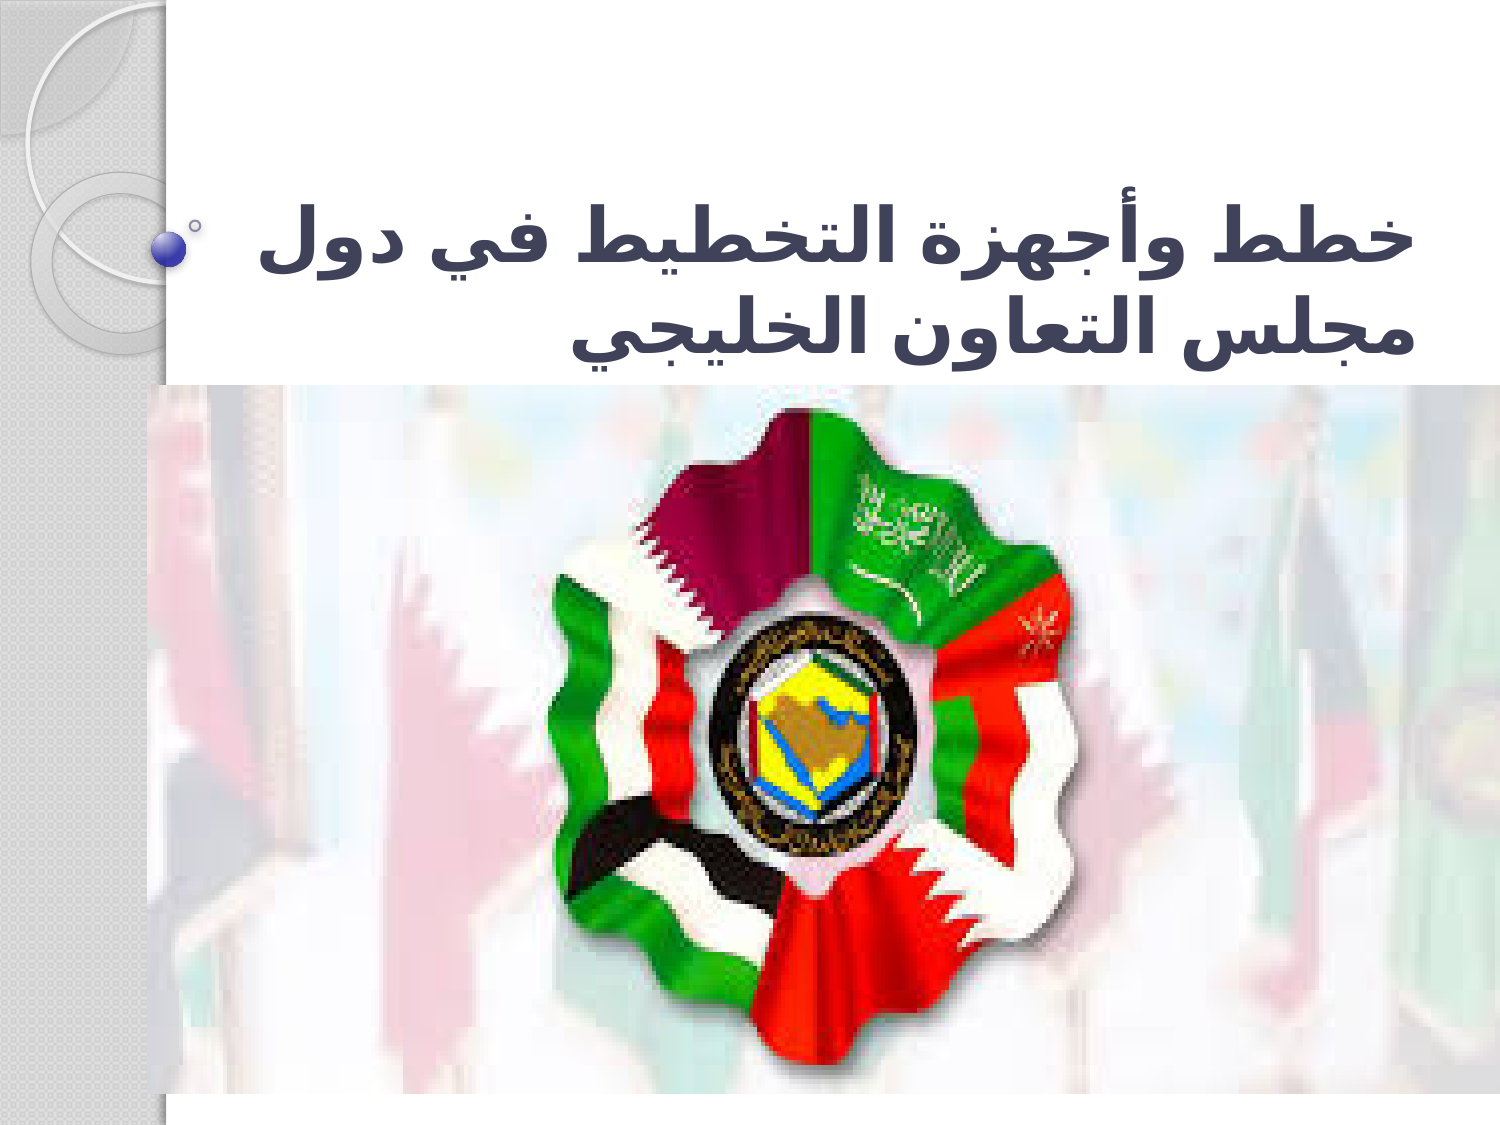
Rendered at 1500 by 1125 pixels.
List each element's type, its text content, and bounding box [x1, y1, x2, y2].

title خطط وأجهزة التخطيط في دول مجلس التعاون الخليجي [220, 125, 1436, 377]
picture [147, 385, 1500, 1095]
